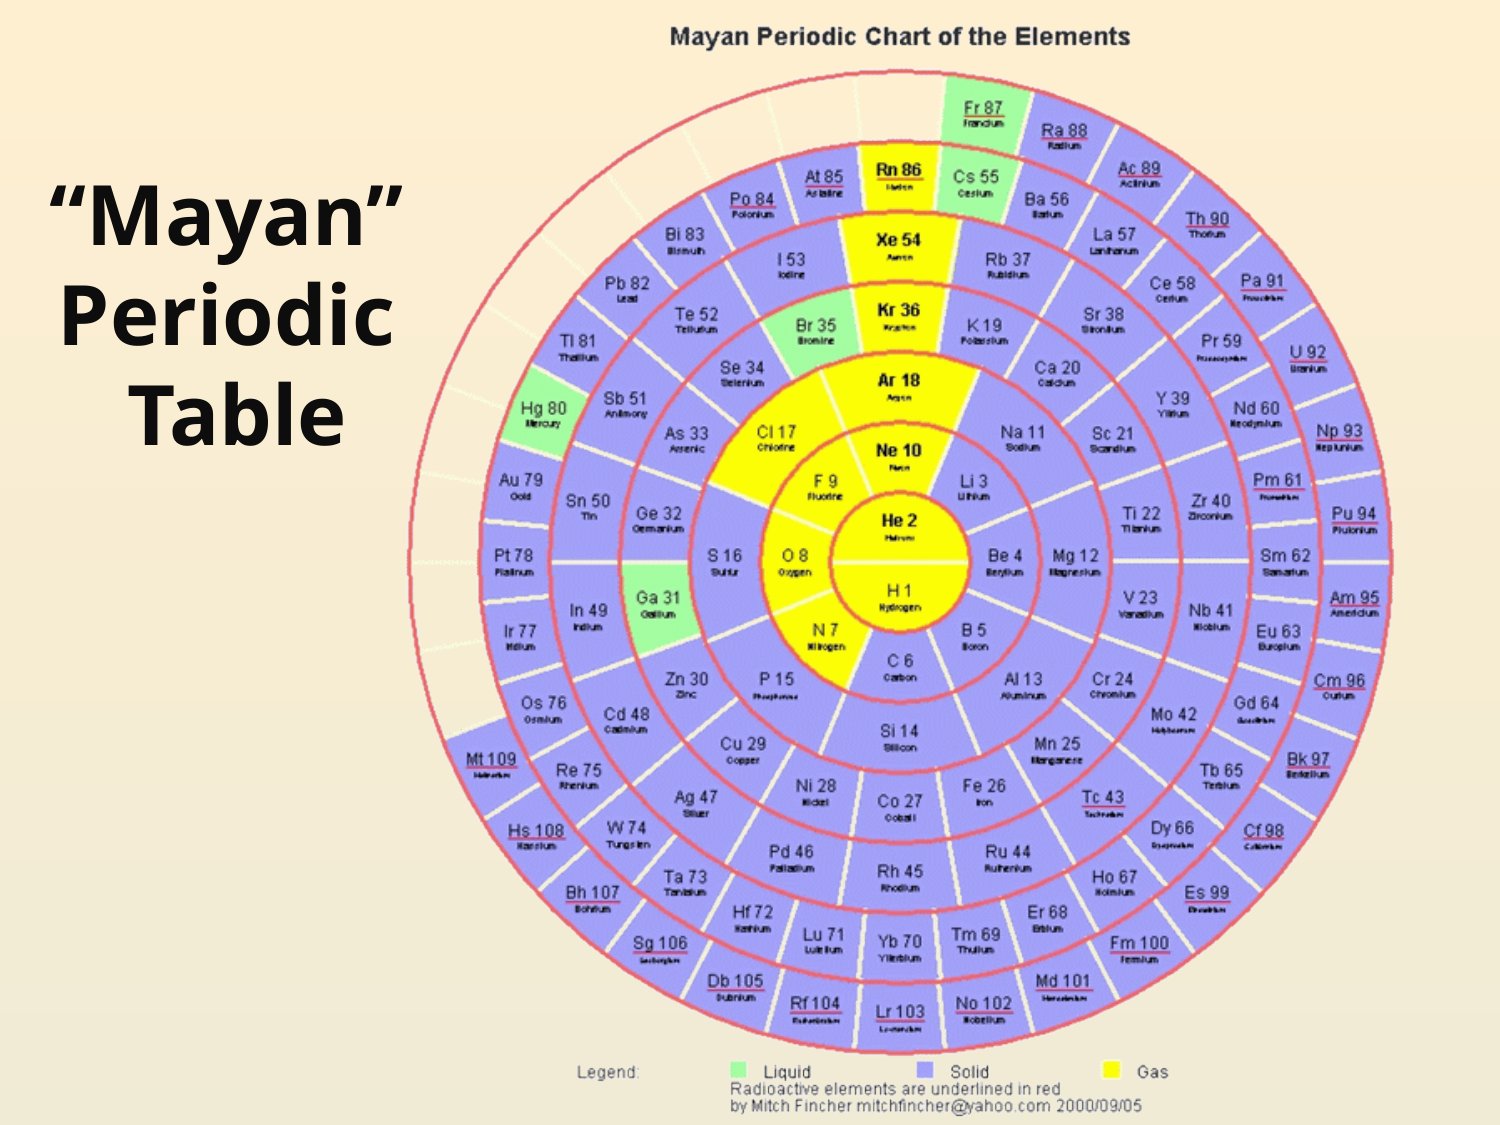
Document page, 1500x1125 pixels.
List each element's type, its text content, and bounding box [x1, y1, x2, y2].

title “Mayan” Periodic Table [24, 37, 332, 588]
picture [337, 0, 1463, 1125]
